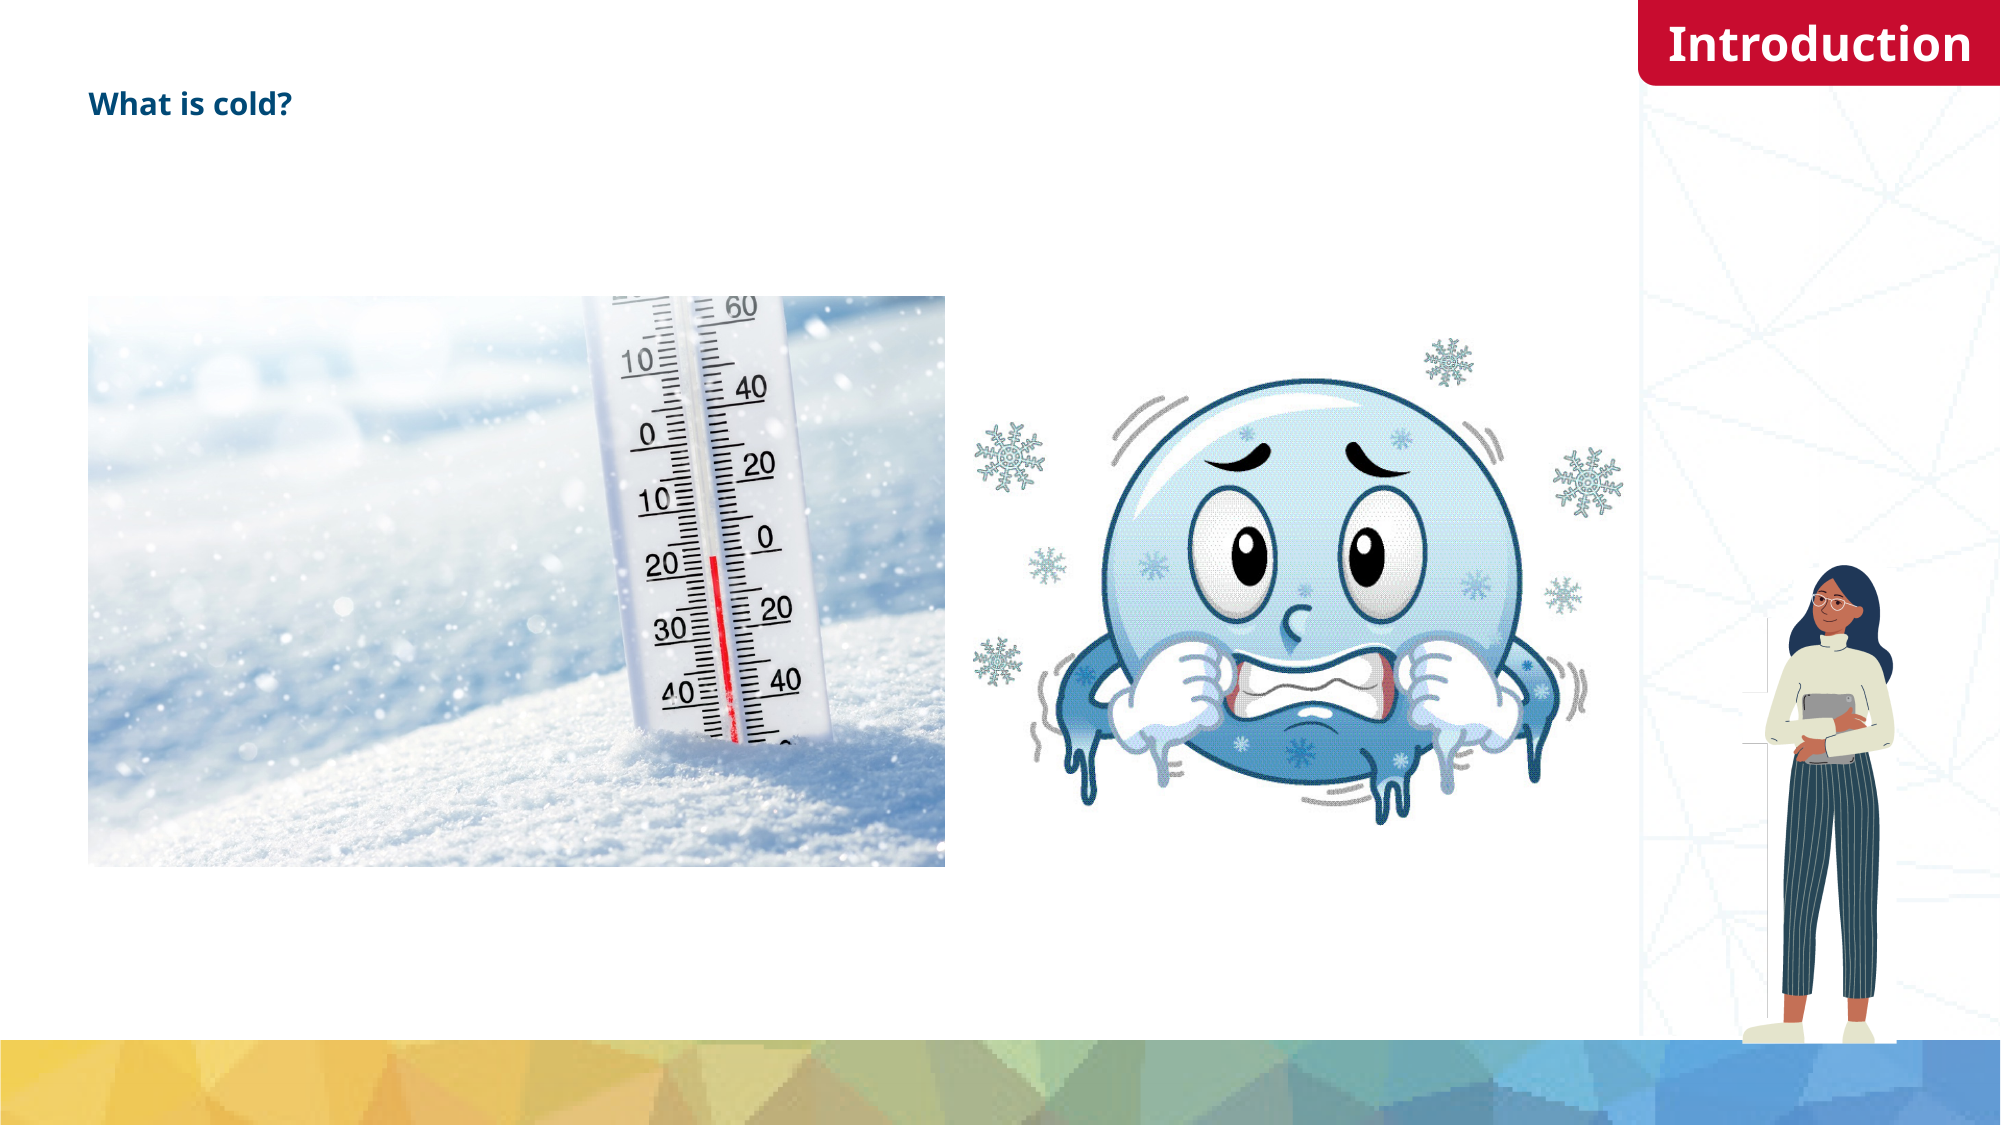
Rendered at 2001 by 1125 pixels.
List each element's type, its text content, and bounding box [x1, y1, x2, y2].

picture [0, 0, 2001, 1125]
picture [973, 338, 1624, 826]
title What is cold? [88, 88, 1565, 161]
picture [88, 296, 945, 867]
